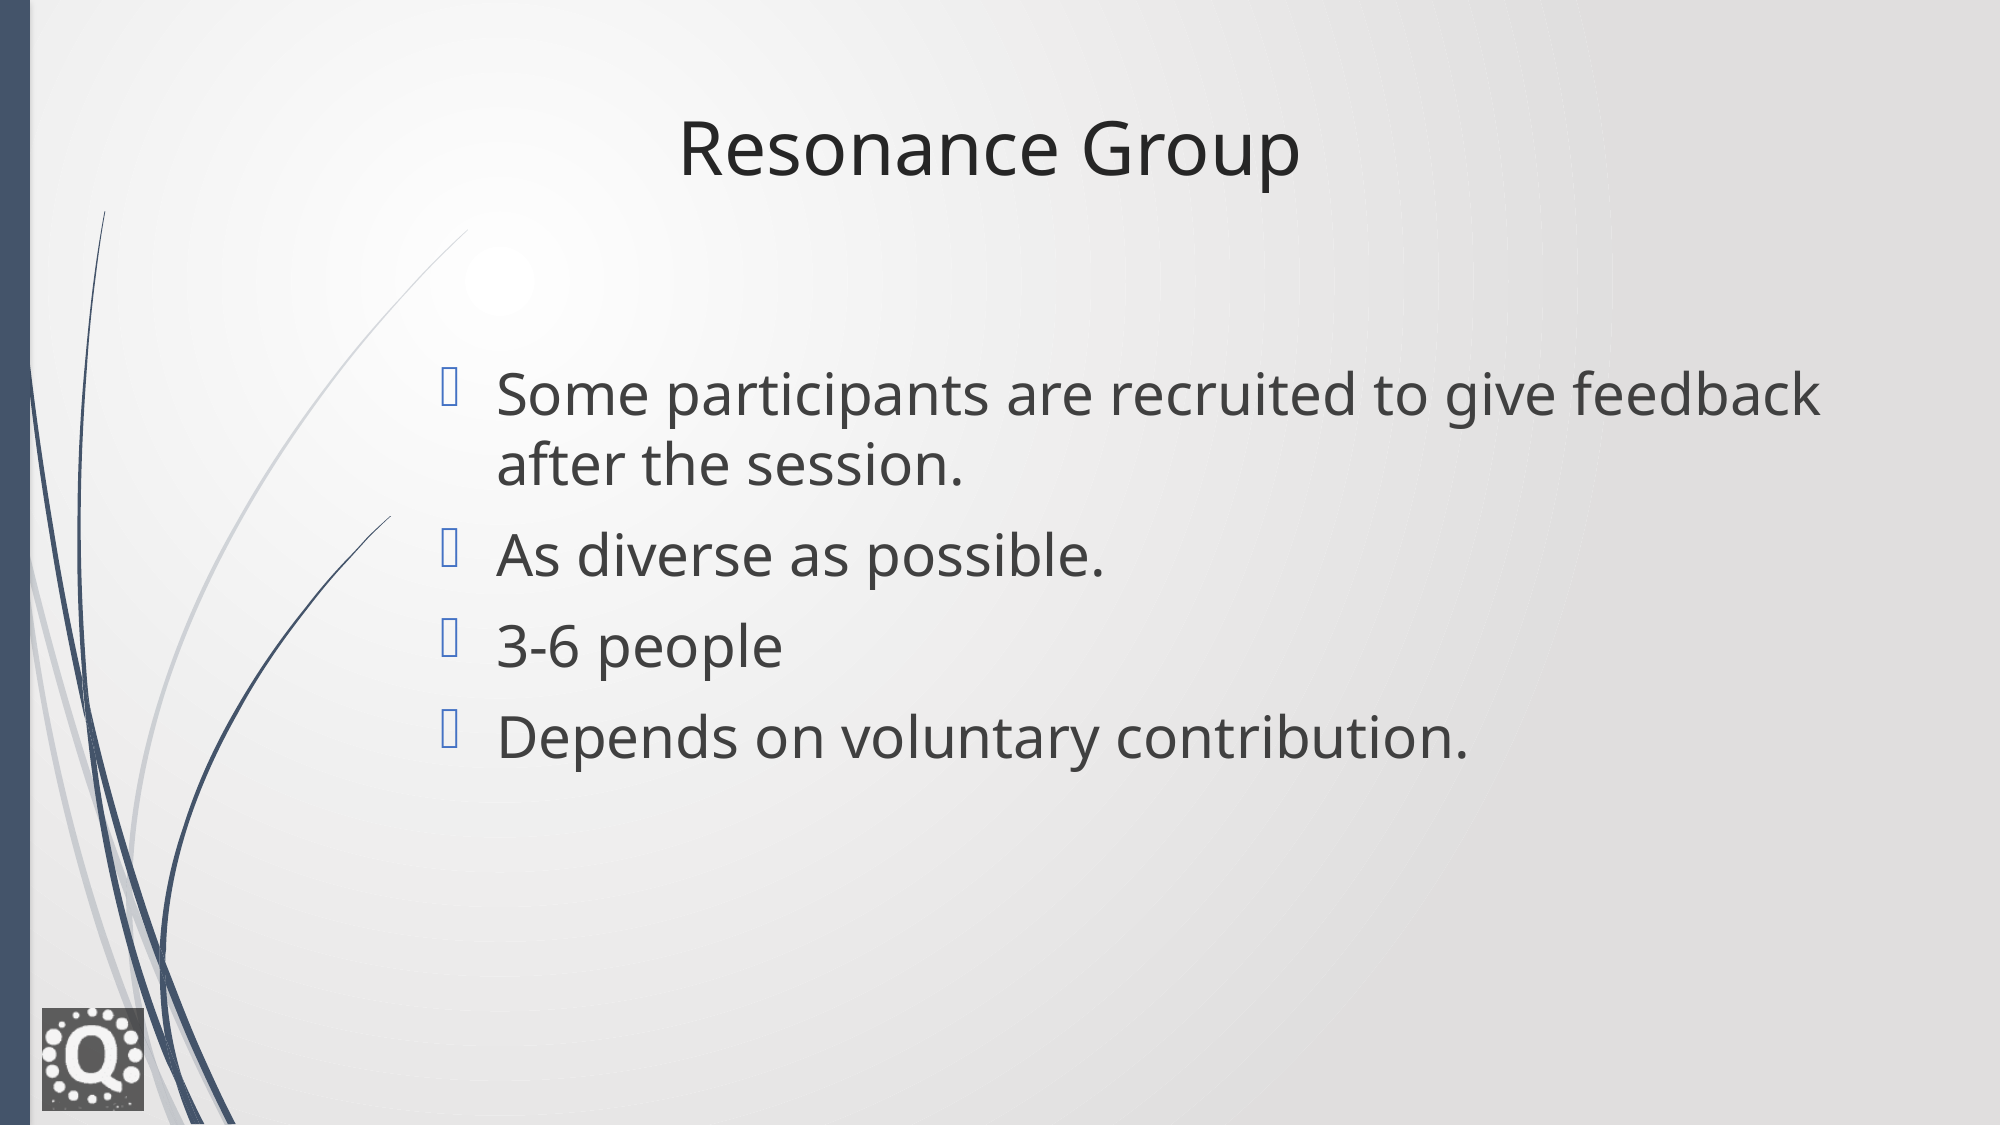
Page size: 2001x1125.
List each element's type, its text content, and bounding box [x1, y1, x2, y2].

picture [42, 1008, 144, 1111]
list Some participants are recruited to give feedback after the session. As diverse as possible. 3-6 people Depends on voluntary contribution. [424, 350, 1888, 970]
title Resonance Group [269, 92, 1731, 303]
